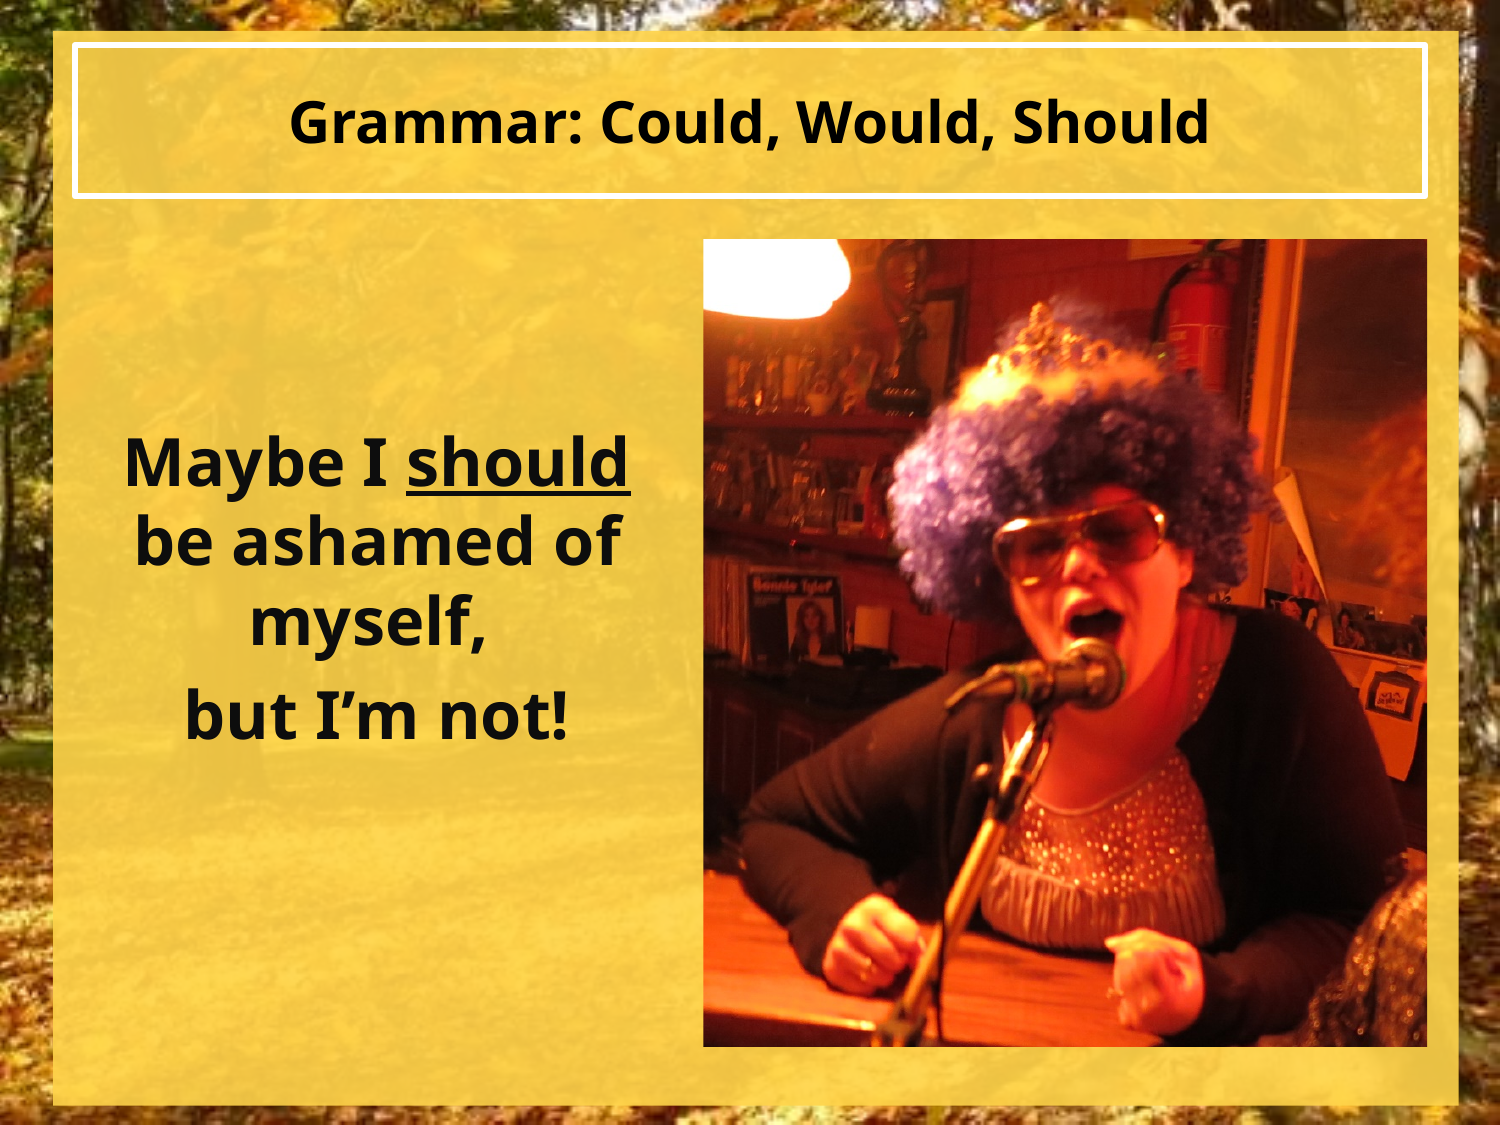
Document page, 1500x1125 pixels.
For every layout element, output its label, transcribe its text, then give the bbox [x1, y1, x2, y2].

picture [0, 0, 1500, 1125]
title Grammar: Could, Would, Should [72, 42, 1428, 199]
list Maybe I should be ashamed of myself, but I’m not! [75, 231, 680, 1071]
